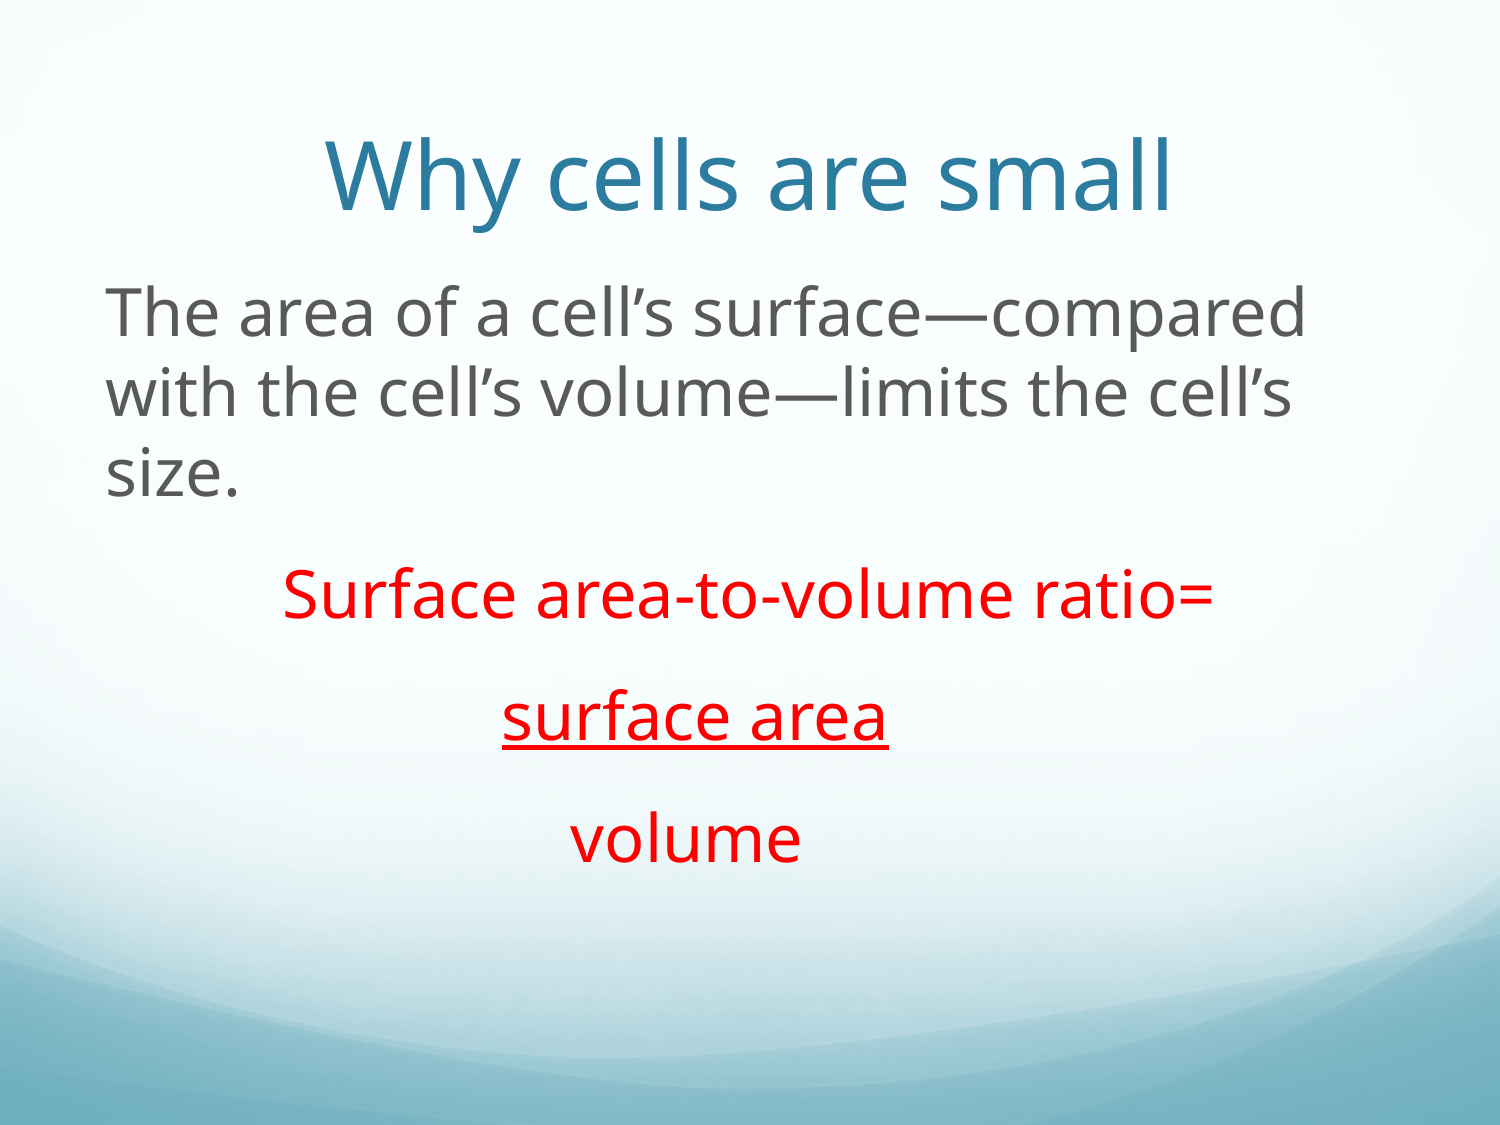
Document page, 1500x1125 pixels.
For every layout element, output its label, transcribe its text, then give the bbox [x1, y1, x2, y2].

list The area of a cell’s surface—compared with the cell’s volume—limits the cell’s size. Surface area-to-volume ratio= surface area volume [90, 262, 1410, 975]
title Why cells are small [90, 17, 1410, 237]
